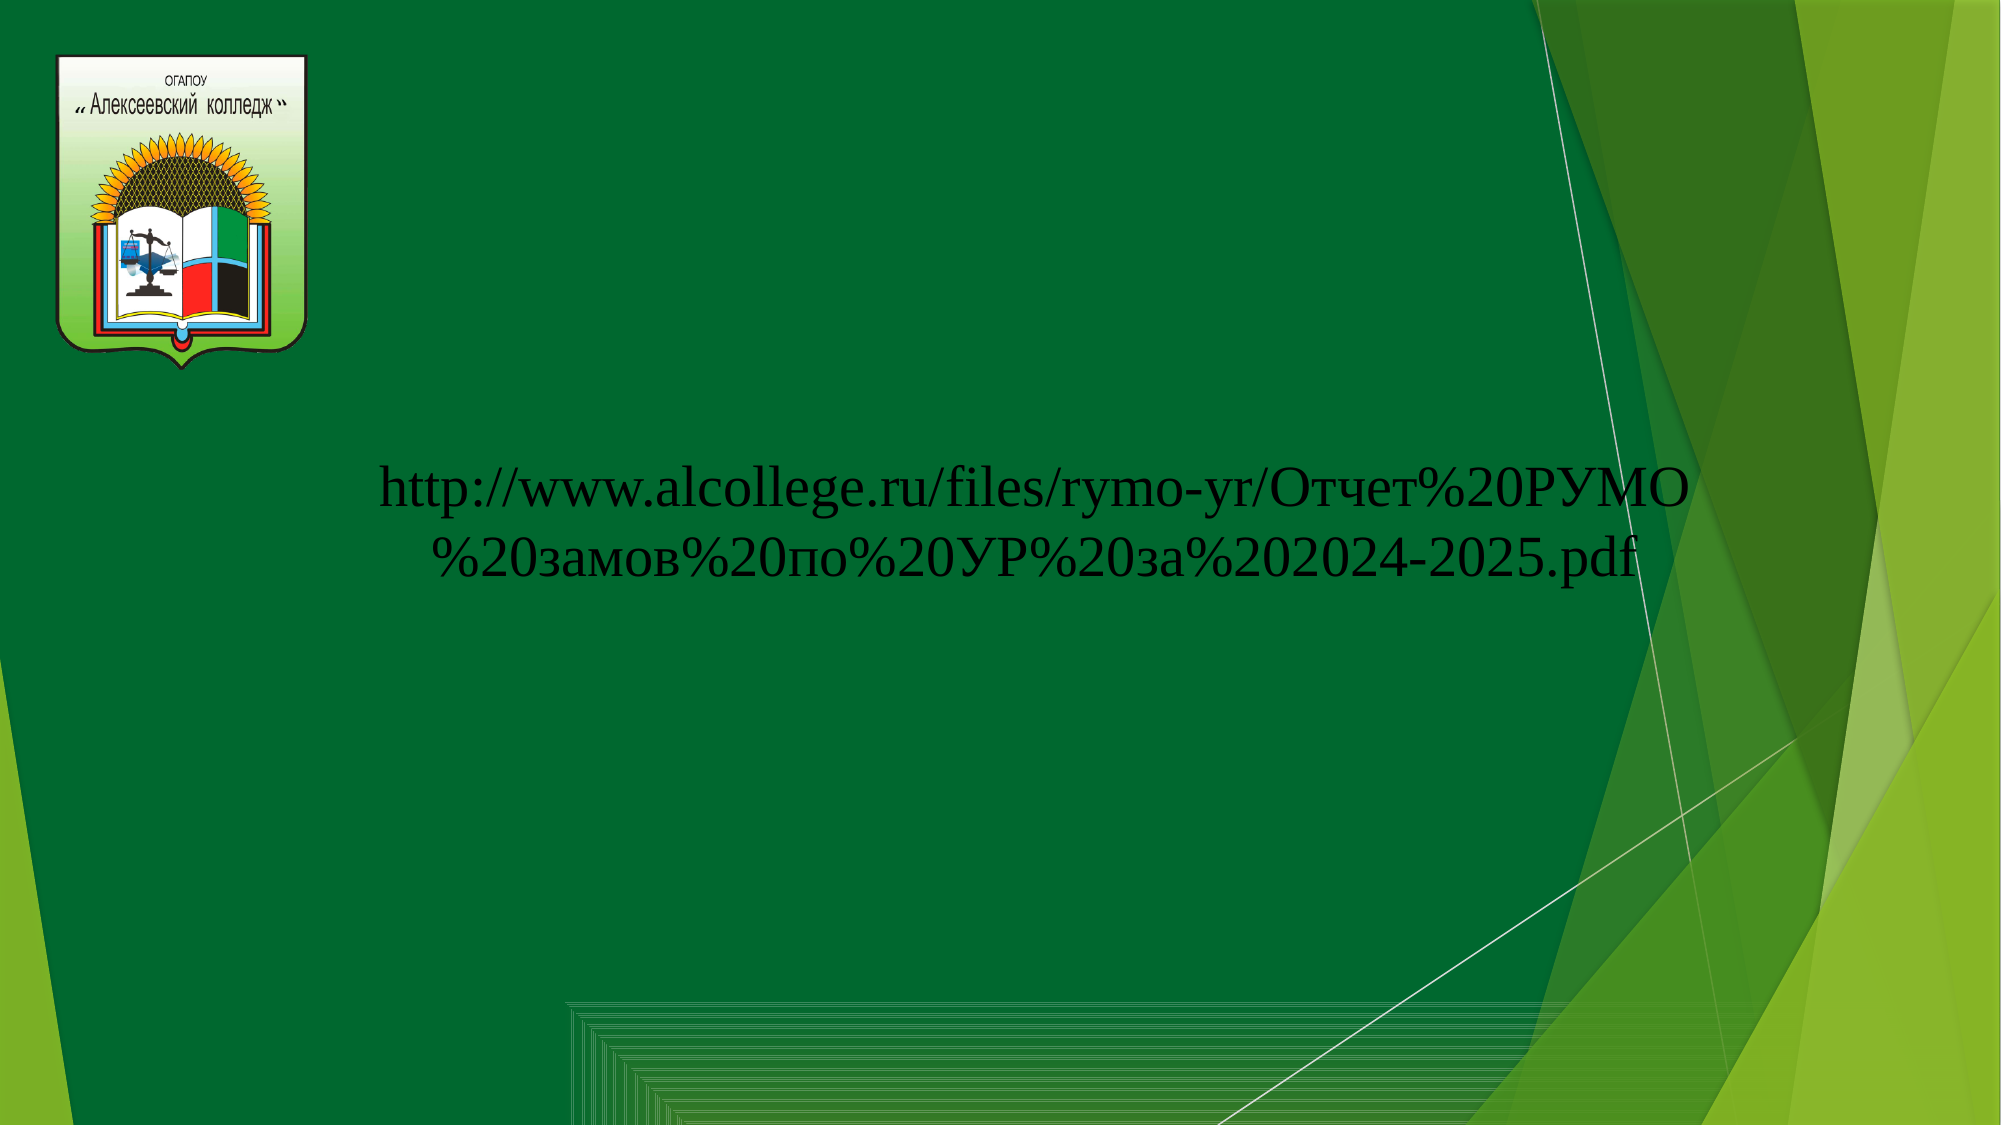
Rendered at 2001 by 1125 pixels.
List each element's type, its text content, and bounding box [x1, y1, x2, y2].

text_box http://www.alcollege.ru/files/rymo-yr/Отчет%20РУМО%20замов%20по%20УР%20за%202024-2025.pdf [316, 440, 1754, 596]
picture [36, 37, 326, 389]
